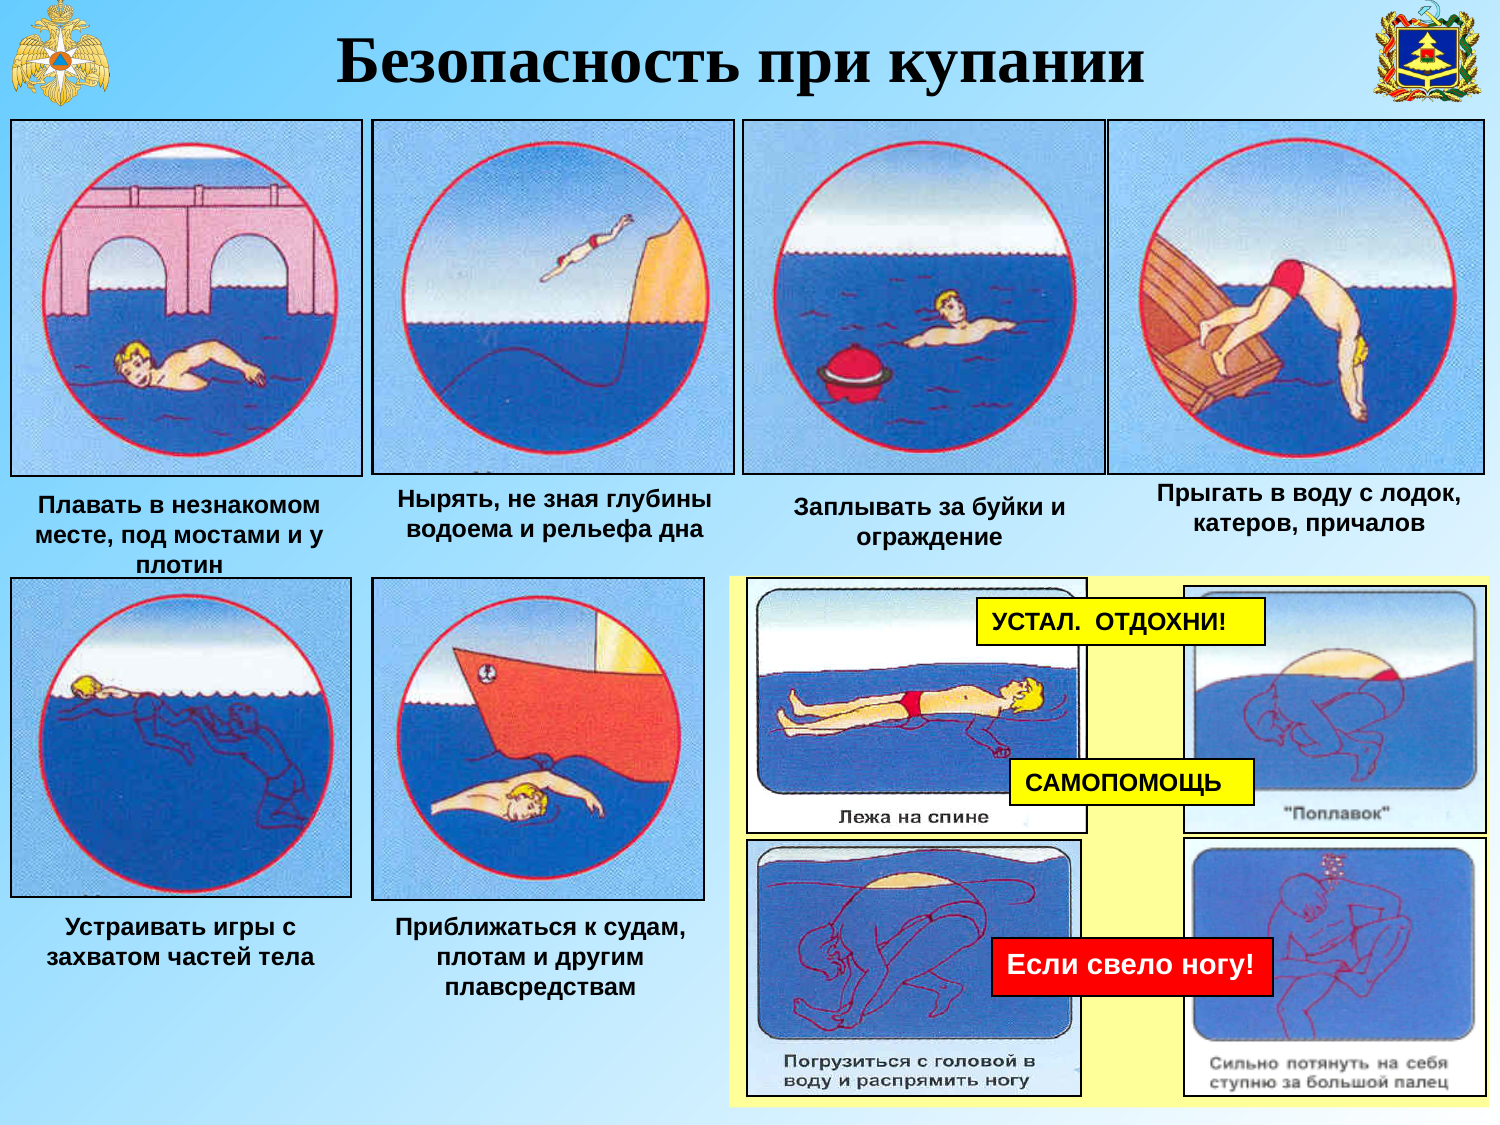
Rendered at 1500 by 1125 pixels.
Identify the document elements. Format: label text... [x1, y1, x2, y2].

text_box Безопасность при купании [115, 7, 1368, 99]
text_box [729, 575, 1490, 1108]
slide_number 1 [1144, 1047, 1496, 1125]
text_box Заплывать за буйки и ограждение [732, 484, 1127, 558]
picture [1373, 0, 1484, 105]
picture [11, 0, 110, 107]
text_box [759, 115, 790, 119]
text_box Устраивать игры с захватом частей тела [12, 904, 350, 998]
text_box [11, 120, 1484, 476]
text_box Нырять, не зная глубины водоема и рельефа дна [374, 484, 732, 550]
picture [11, 578, 350, 897]
text_box Плавать в незнакомом месте, под мостами и у плотин [0, 481, 374, 587]
text_box Прыгать в воду с лодок, катеров, причалов [1093, 468, 1500, 544]
picture [373, 578, 703, 900]
text_box [24, 99, 1500, 174]
text_box Приближаться к судам, плотам и другим плавсредствам [378, 906, 703, 1009]
